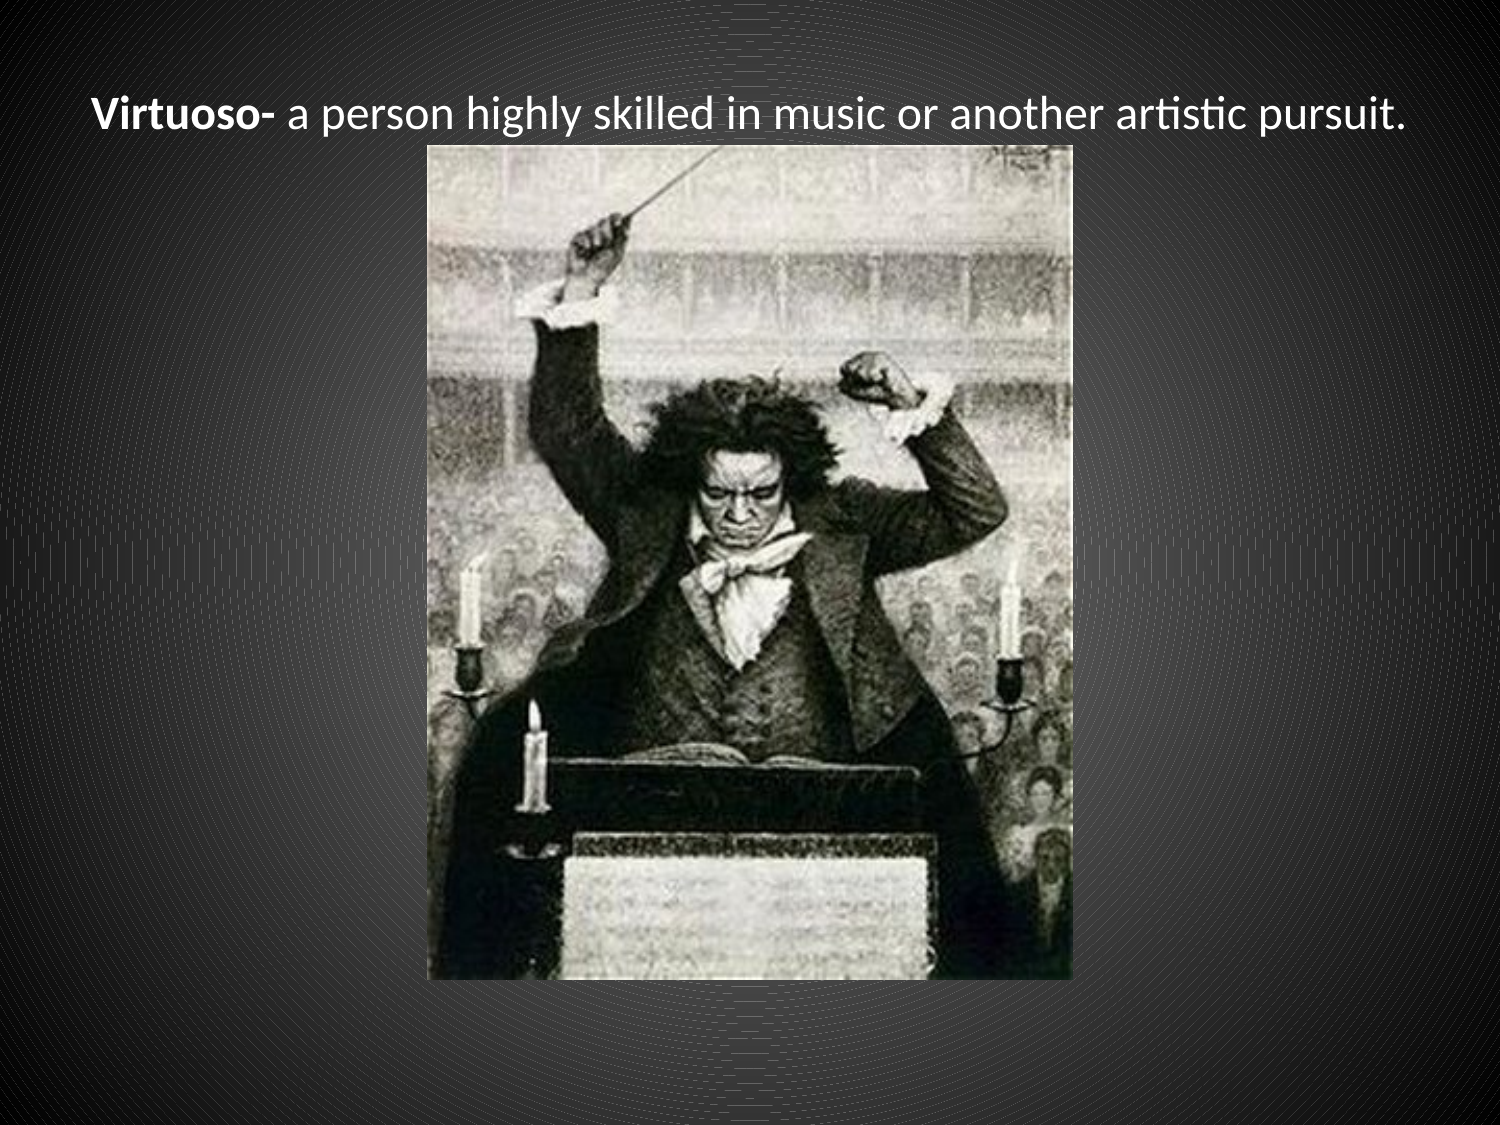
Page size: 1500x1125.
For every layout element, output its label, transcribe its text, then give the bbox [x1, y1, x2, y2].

picture [426, 145, 1074, 980]
title Virtuoso- a person highly skilled in music or another artistic pursuit. [75, 45, 1425, 233]
